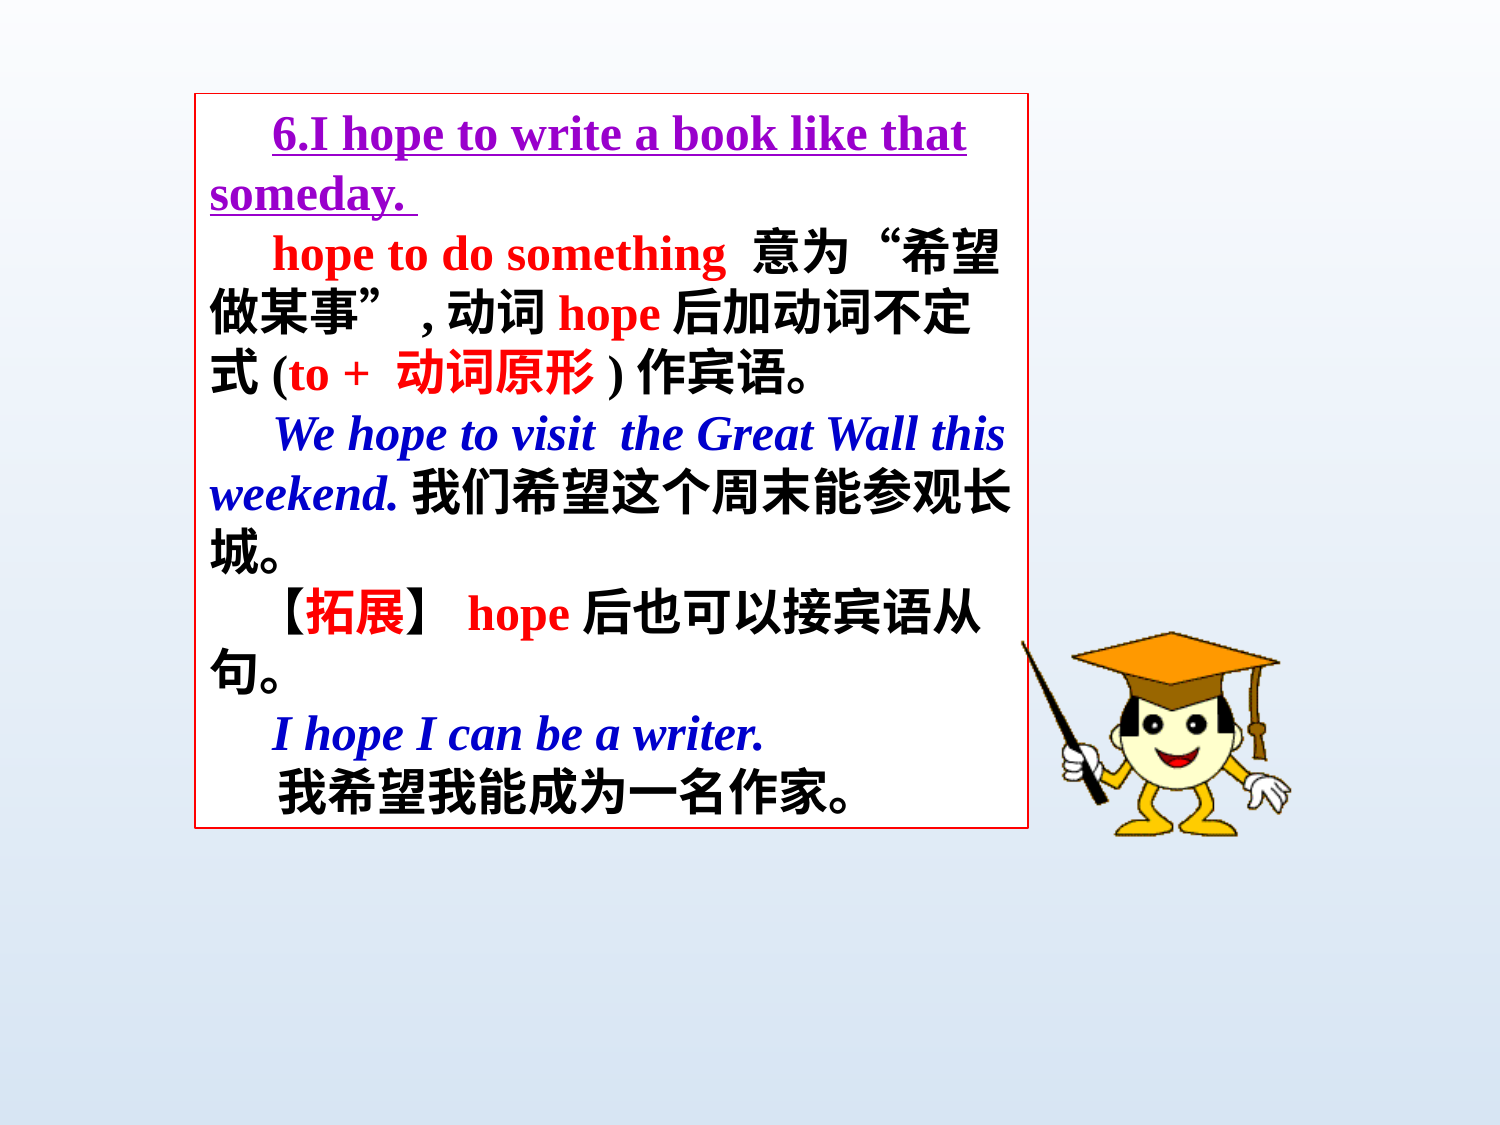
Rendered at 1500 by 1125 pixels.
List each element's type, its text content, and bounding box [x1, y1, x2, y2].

text_box 6.I hope to write a book like that someday. hope to do something 意为“希望做某事”,动词hope后加动词不定式(to + 动词原形)作宾语。 We hope to visit the Great Wall this weekend.我们希望这个周末能参观长城。 【拓展】hope后也可以接宾语从句。 I hope I can be a writer. 我希望我能成为一名作家。 [194, 93, 1029, 829]
picture [1001, 616, 1315, 852]
